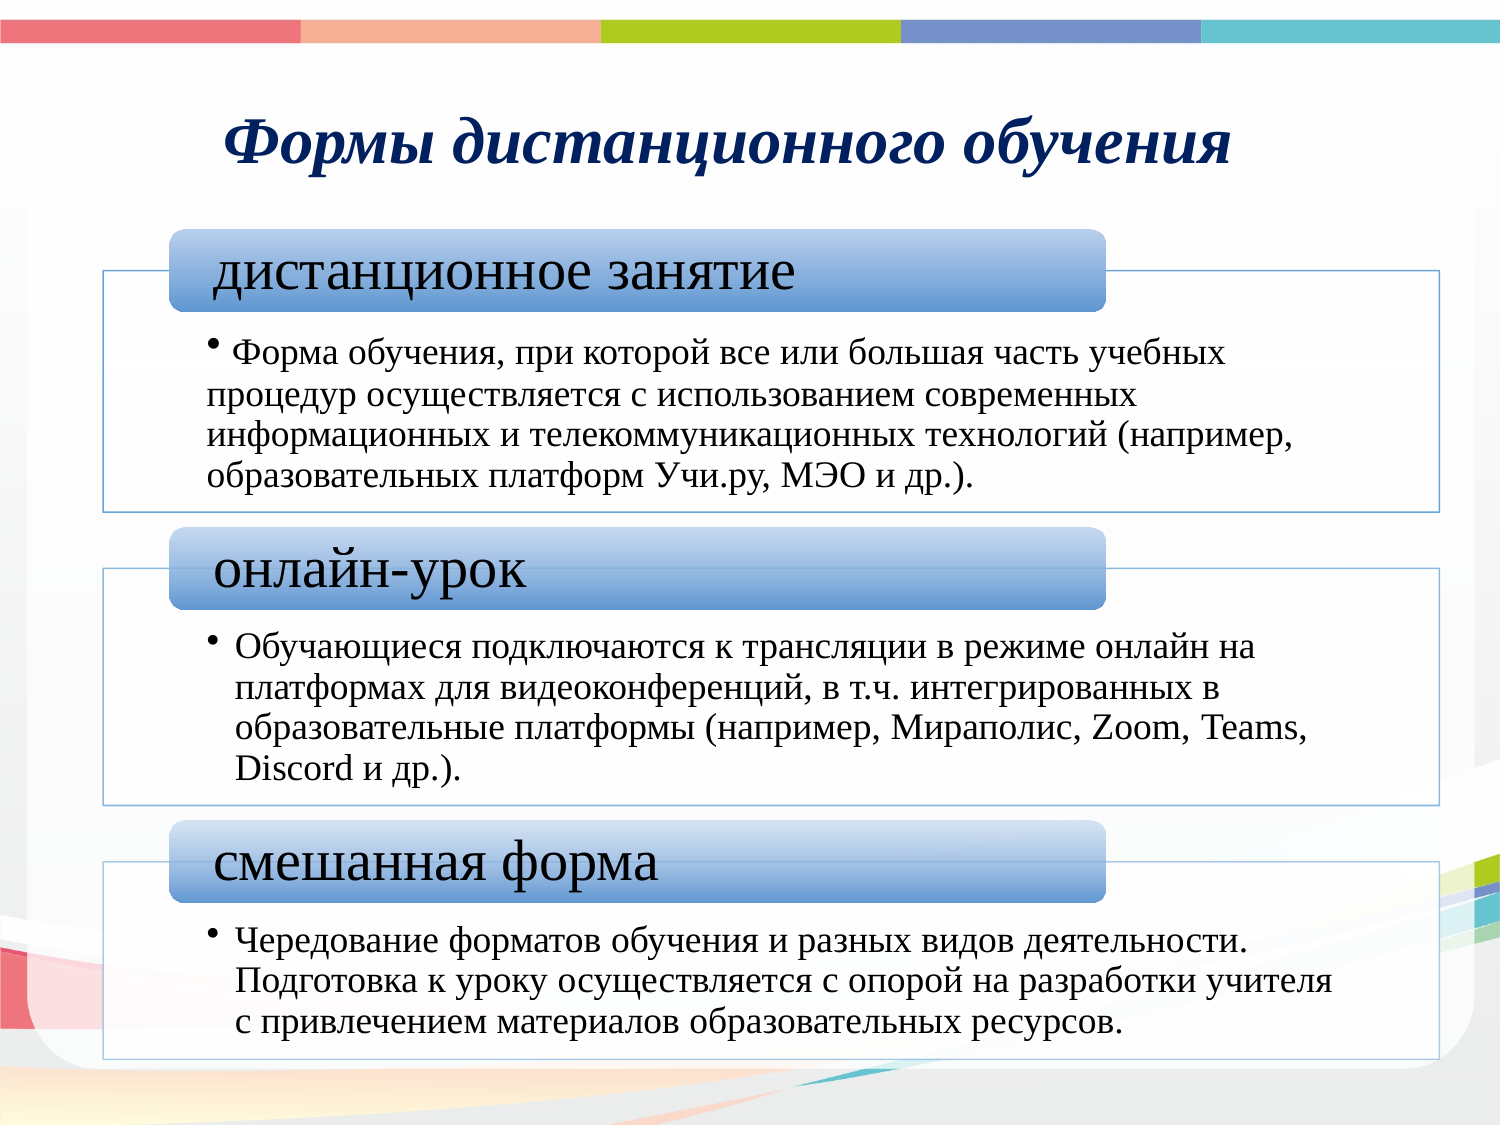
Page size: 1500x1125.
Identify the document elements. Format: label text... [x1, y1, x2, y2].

title Формы дистанционного обучения [60, 59, 1397, 224]
picture [0, 0, 1500, 1125]
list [102, 223, 1440, 1066]
